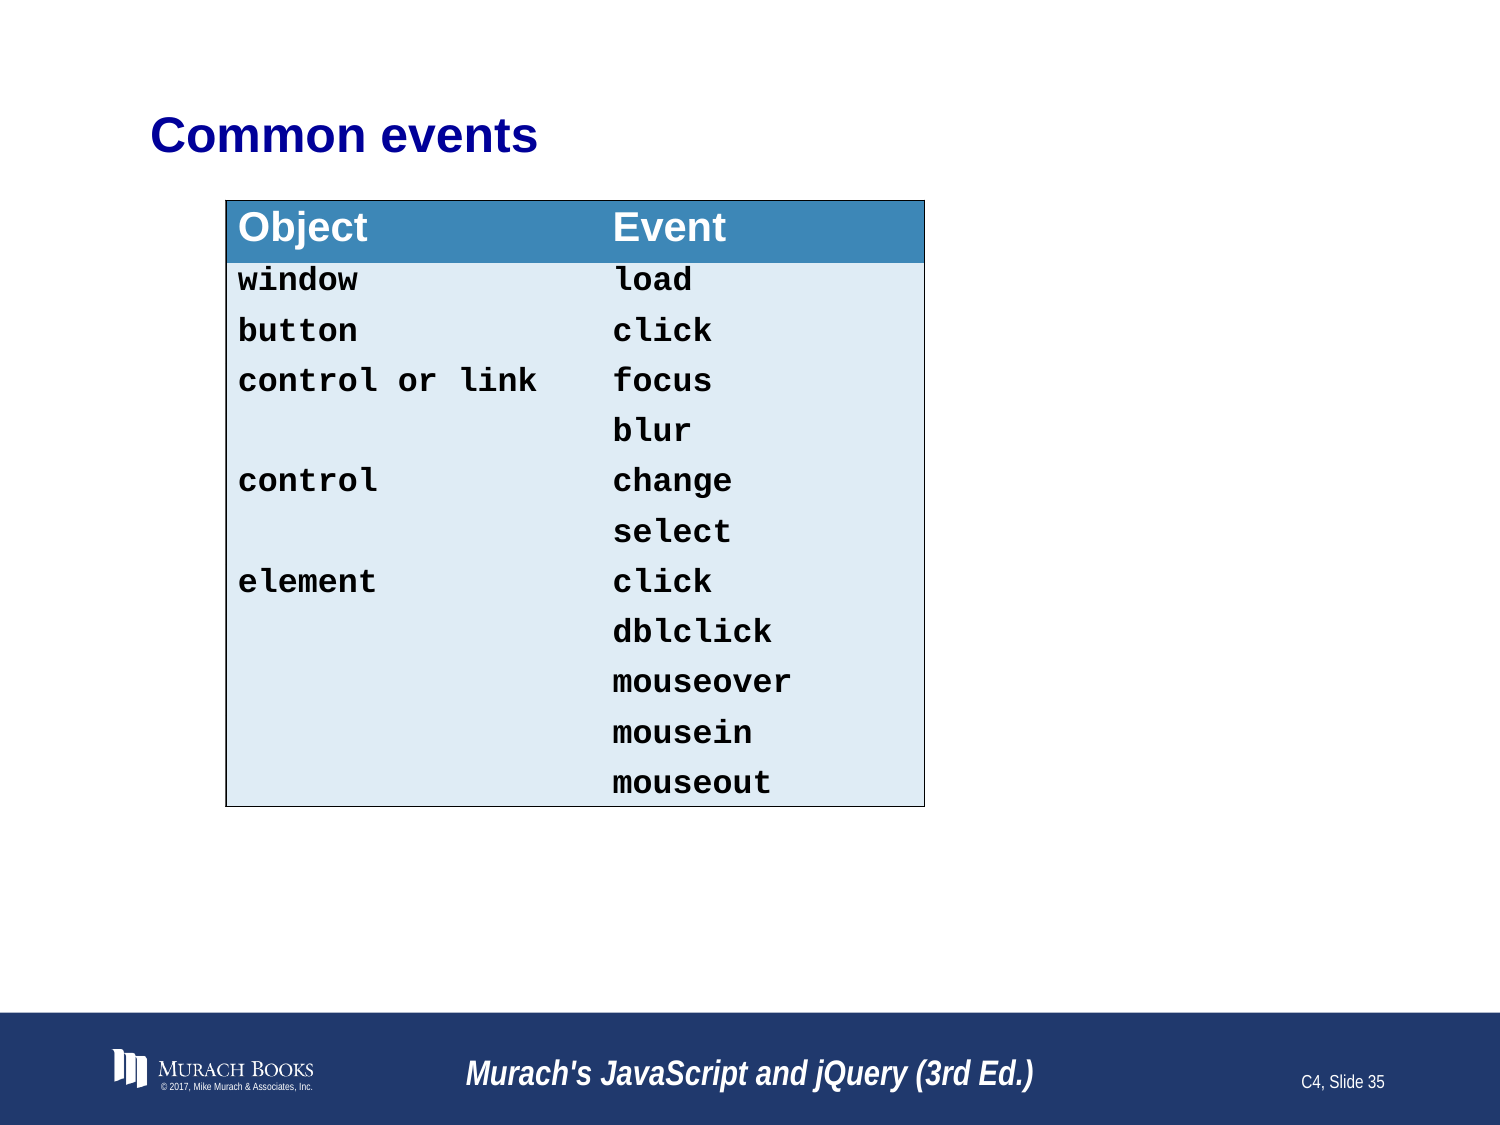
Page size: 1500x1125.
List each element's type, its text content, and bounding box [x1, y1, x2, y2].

title Common events [150, 102, 1350, 164]
slide_number Murach's JavaScript and jQuery (3rd Ed.) [463, 1025, 1050, 1100]
footer © 2017, Mike Murach & Associates, Inc. [12, 1025, 463, 1100]
slide_number C4, Slide 35 [1087, 1025, 1400, 1100]
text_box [225, 186, 1438, 826]
